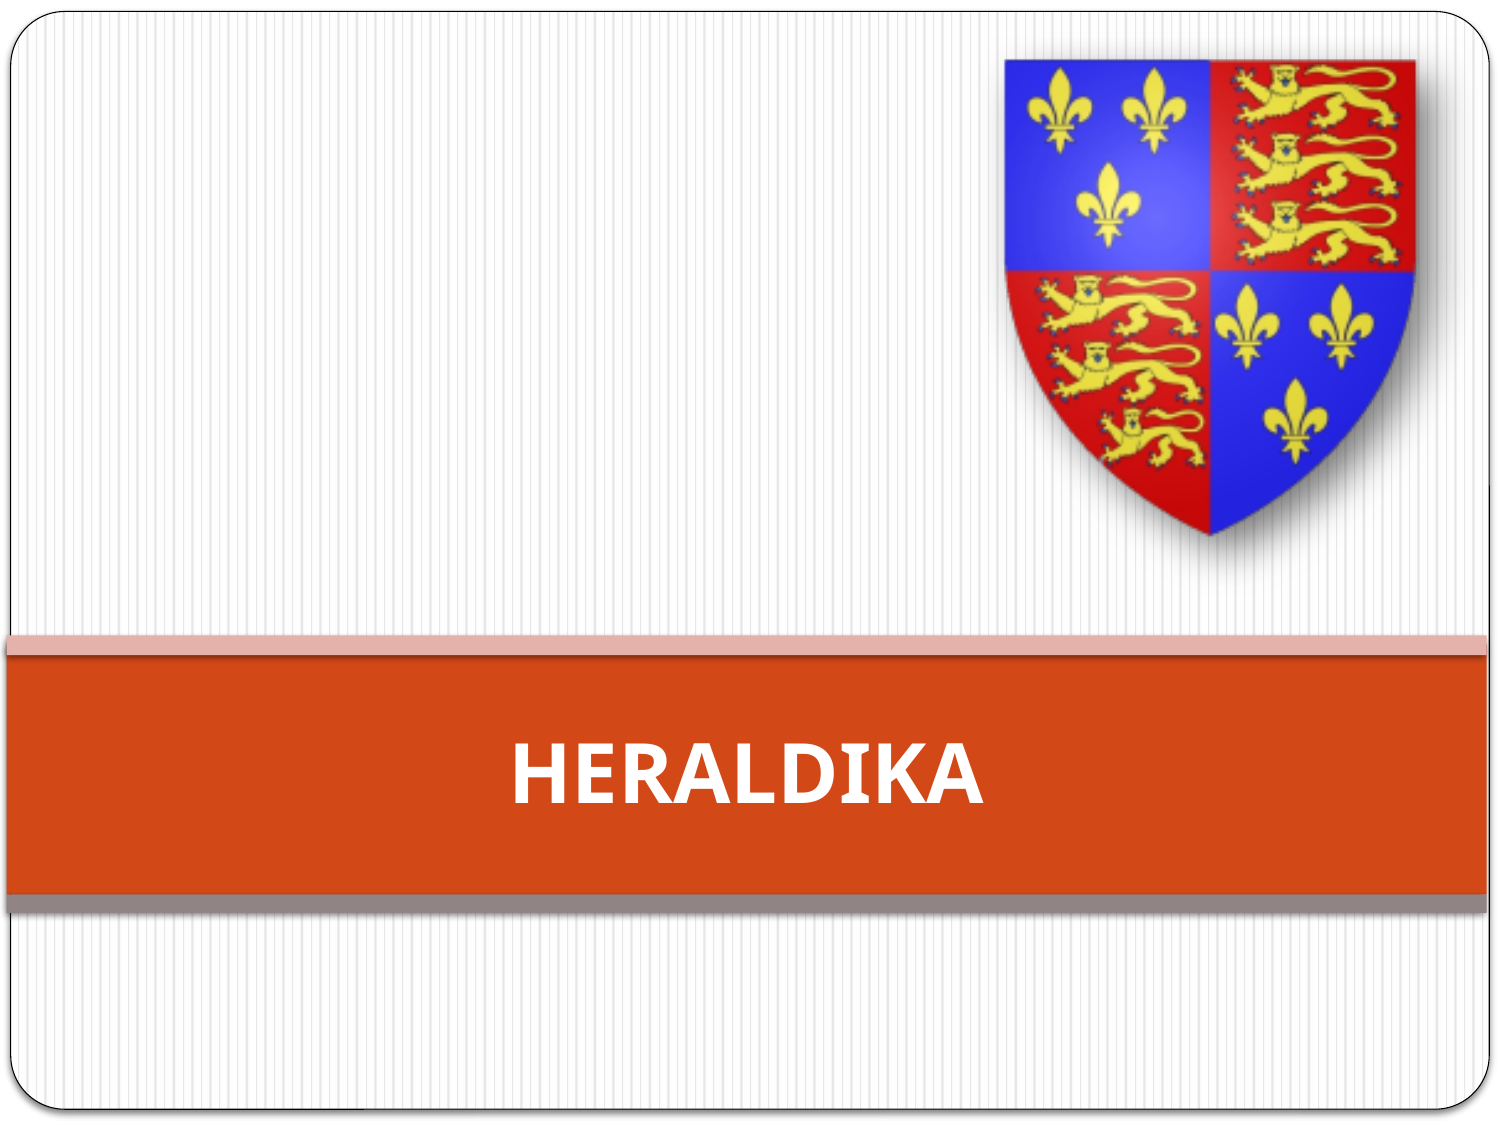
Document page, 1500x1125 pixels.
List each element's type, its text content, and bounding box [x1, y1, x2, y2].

picture [1003, 58, 1420, 540]
title HERALDIKA [71, 653, 1422, 895]
